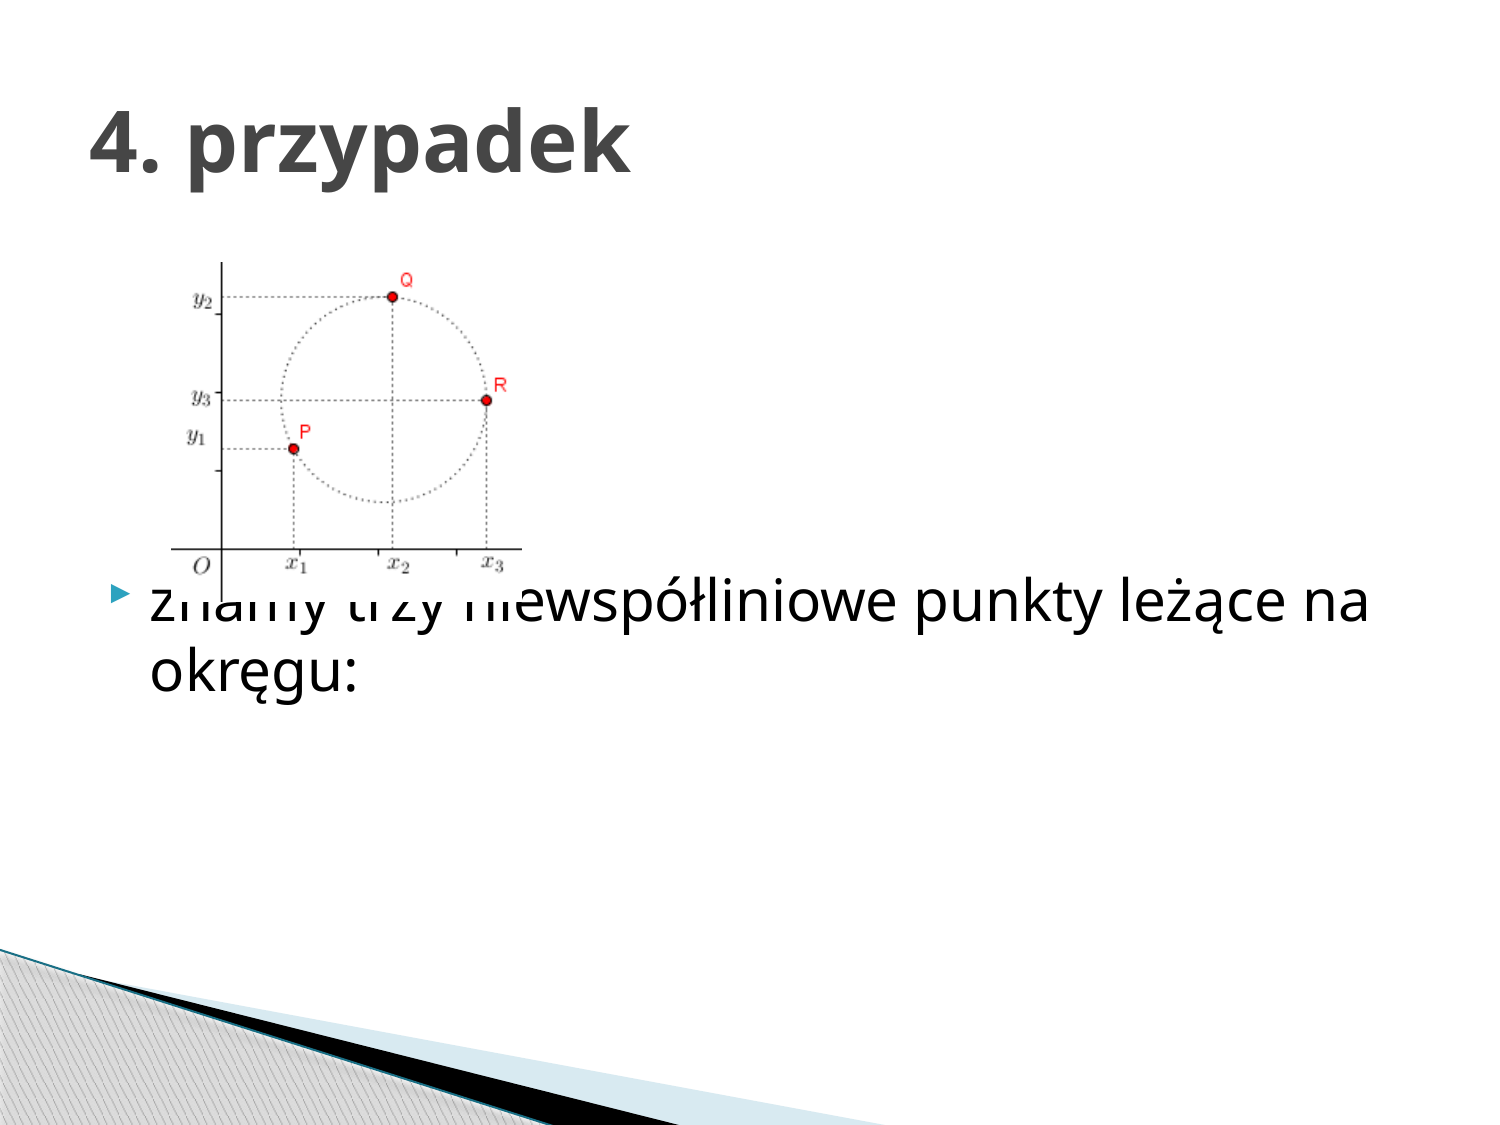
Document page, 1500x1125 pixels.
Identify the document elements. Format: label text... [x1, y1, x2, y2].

picture [170, 262, 522, 603]
title 4. przypadek [75, 45, 1425, 233]
